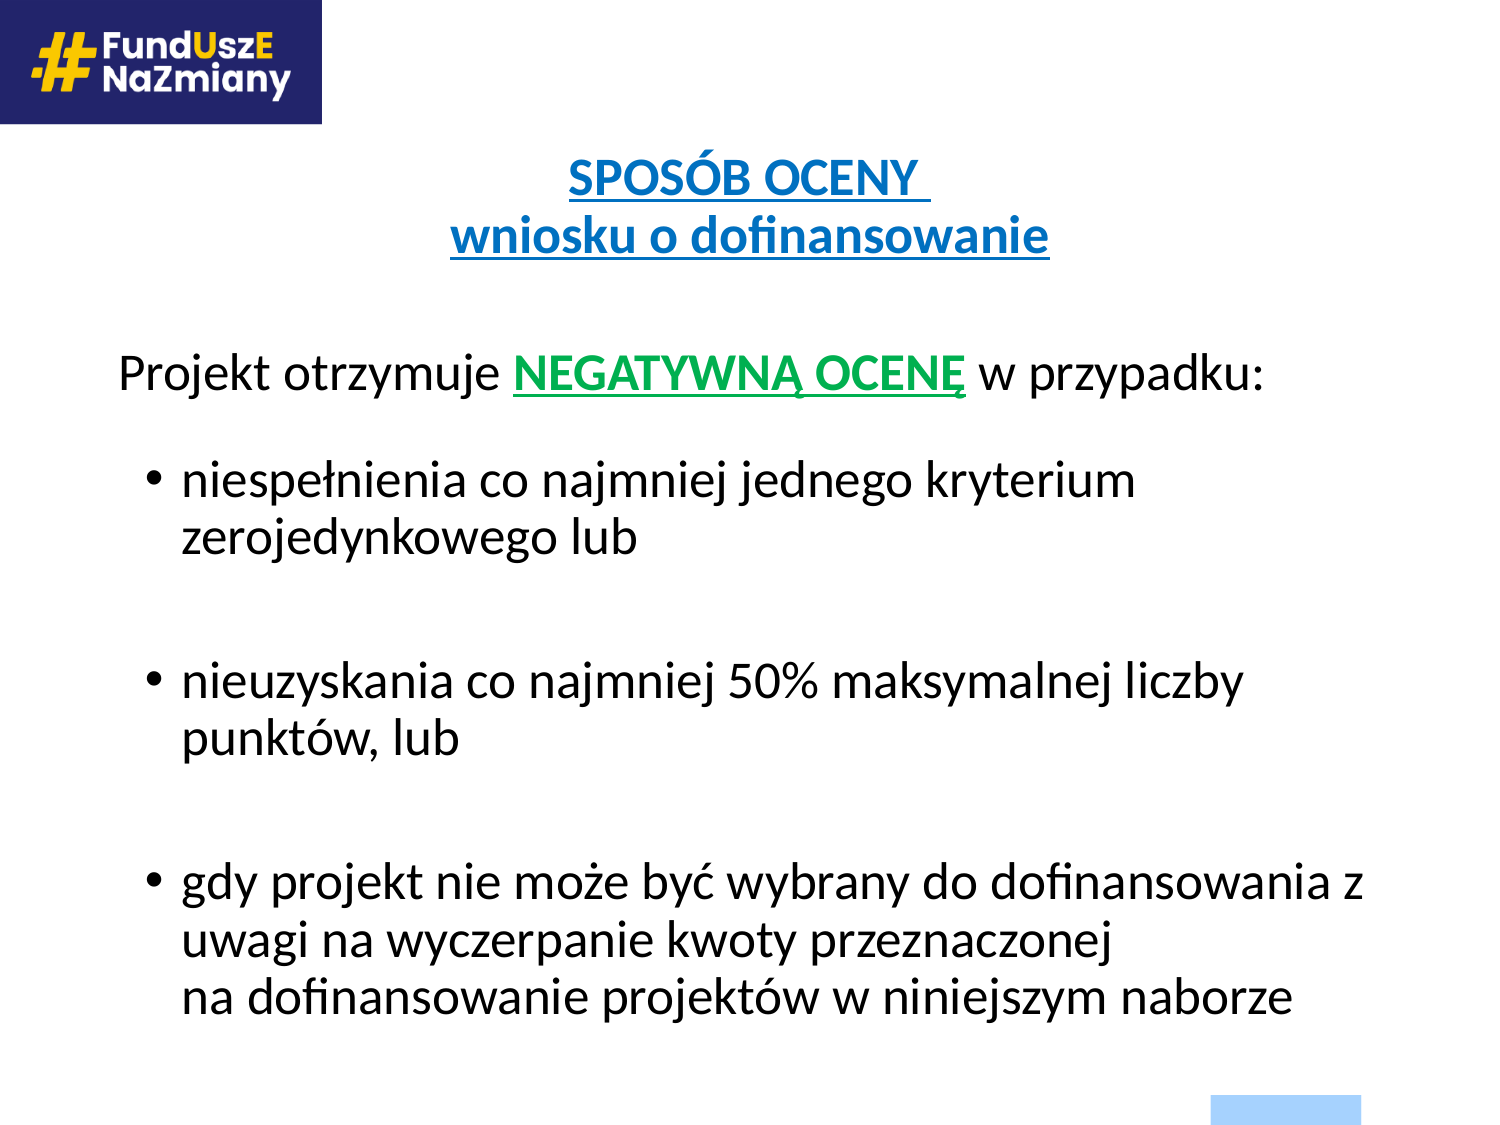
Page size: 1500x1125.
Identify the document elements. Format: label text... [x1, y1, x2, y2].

list Projekt otrzymuje negatywną ocenę w przypadku: niespełnienia co najmniej jednego kryterium zerojedynkowego lub nieuzyskania co najmniej 50% maksymalnej liczby punktów, lub gdy projekt nie może być wybrany do dofinansowania z uwagi na wyczerpanie kwoty przeznaczonej na dofinansowanie projektów w niniejszym naborze [103, 337, 1397, 1048]
picture [0, 0, 1500, 1125]
title SPOSÓB OCENY wniosku o dofinansowanie [103, 139, 1397, 319]
